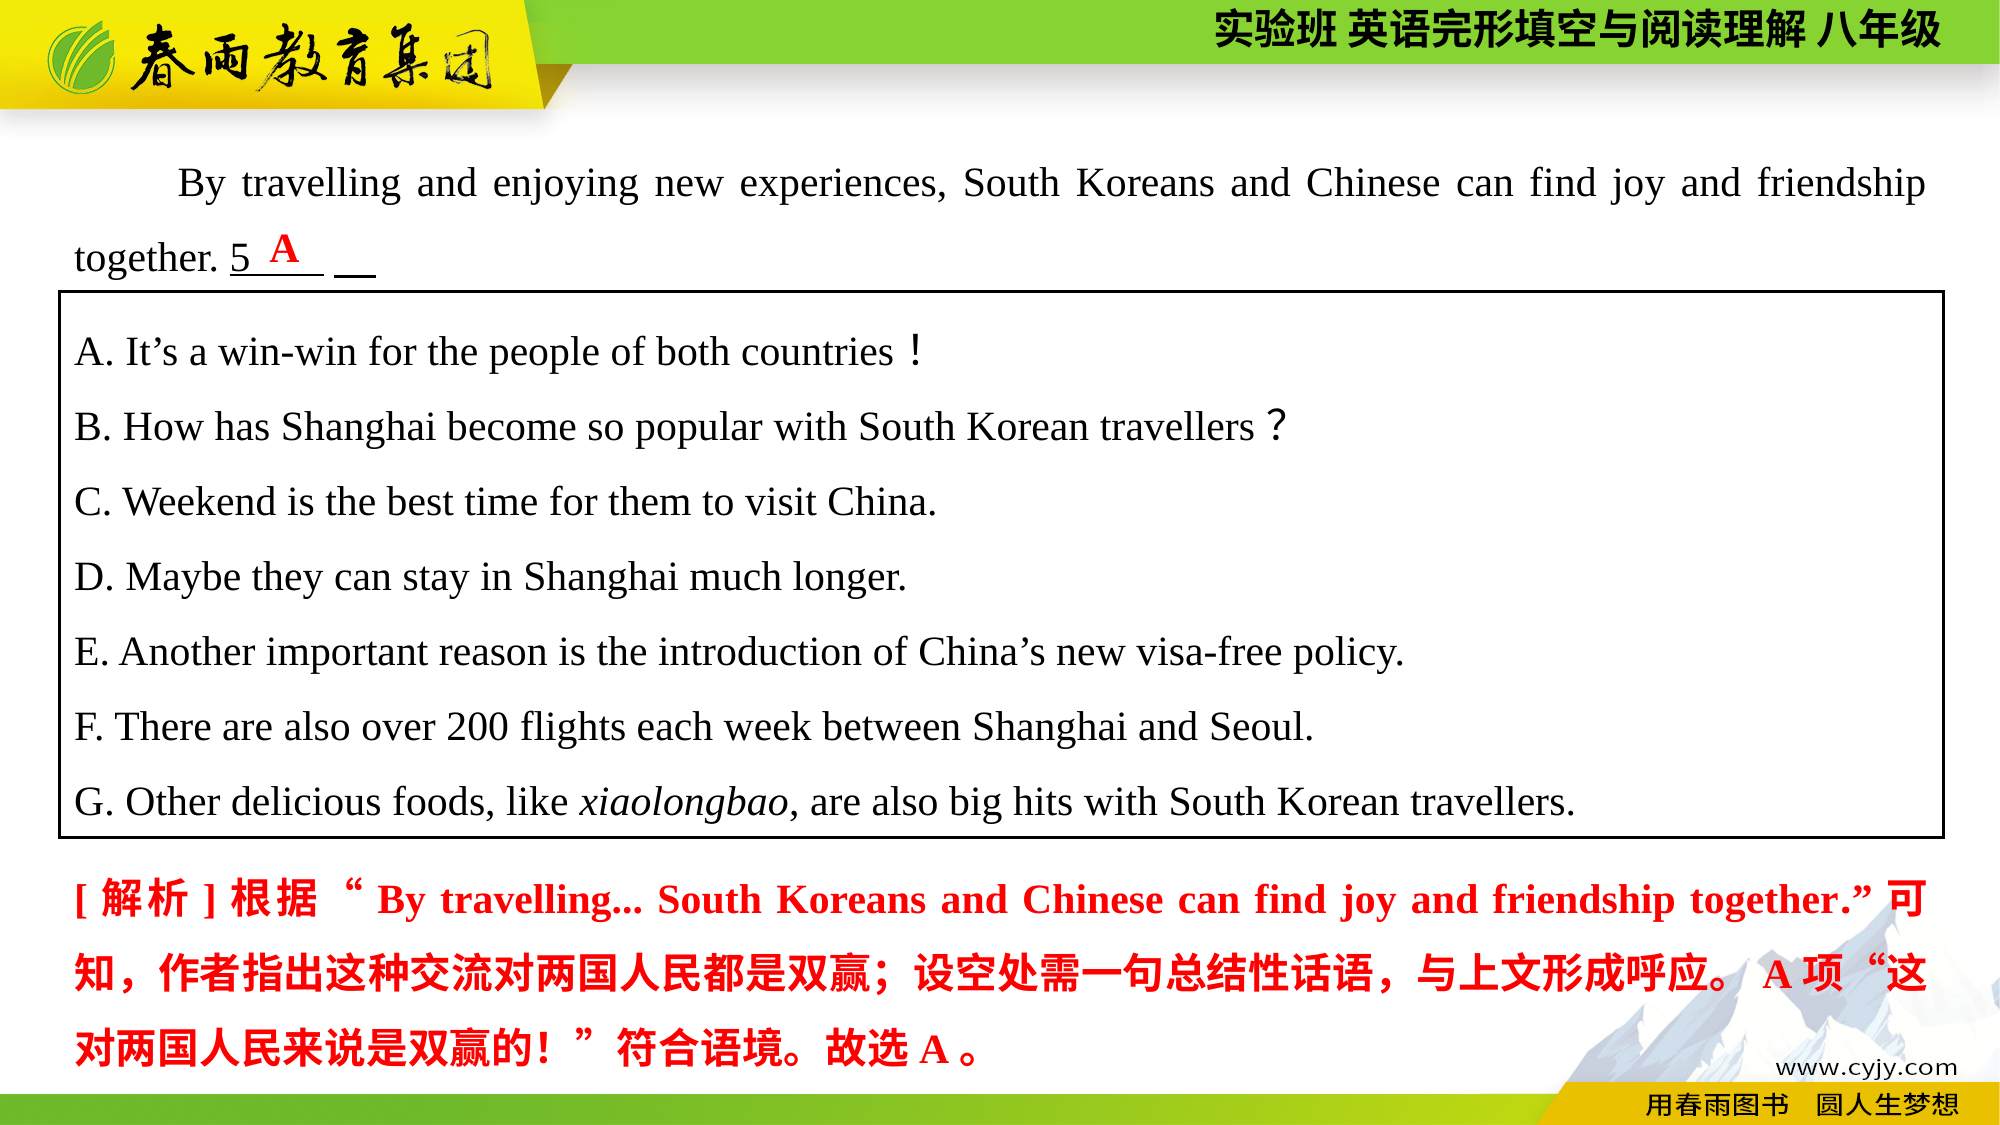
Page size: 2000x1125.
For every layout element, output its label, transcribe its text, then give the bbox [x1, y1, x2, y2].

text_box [58, 290, 1944, 838]
text_box A [254, 213, 315, 279]
text_box [解析]根据“By travelling... South Koreans and Chinese can find joy and friendship together.”可知，作者指出这种交流对两国人民都是双赢；设空处需一句总结性话语，与上文形成呼应。A项“这对两国人民来说是双赢的！”符合语境。故选A。 [59, 849, 1944, 1080]
list By travelling and enjoying new experiences, South Koreans and Chinese can find joy and friendship together. 5 , [59, 122, 1944, 280]
picture [0, 0, 2000, 1125]
